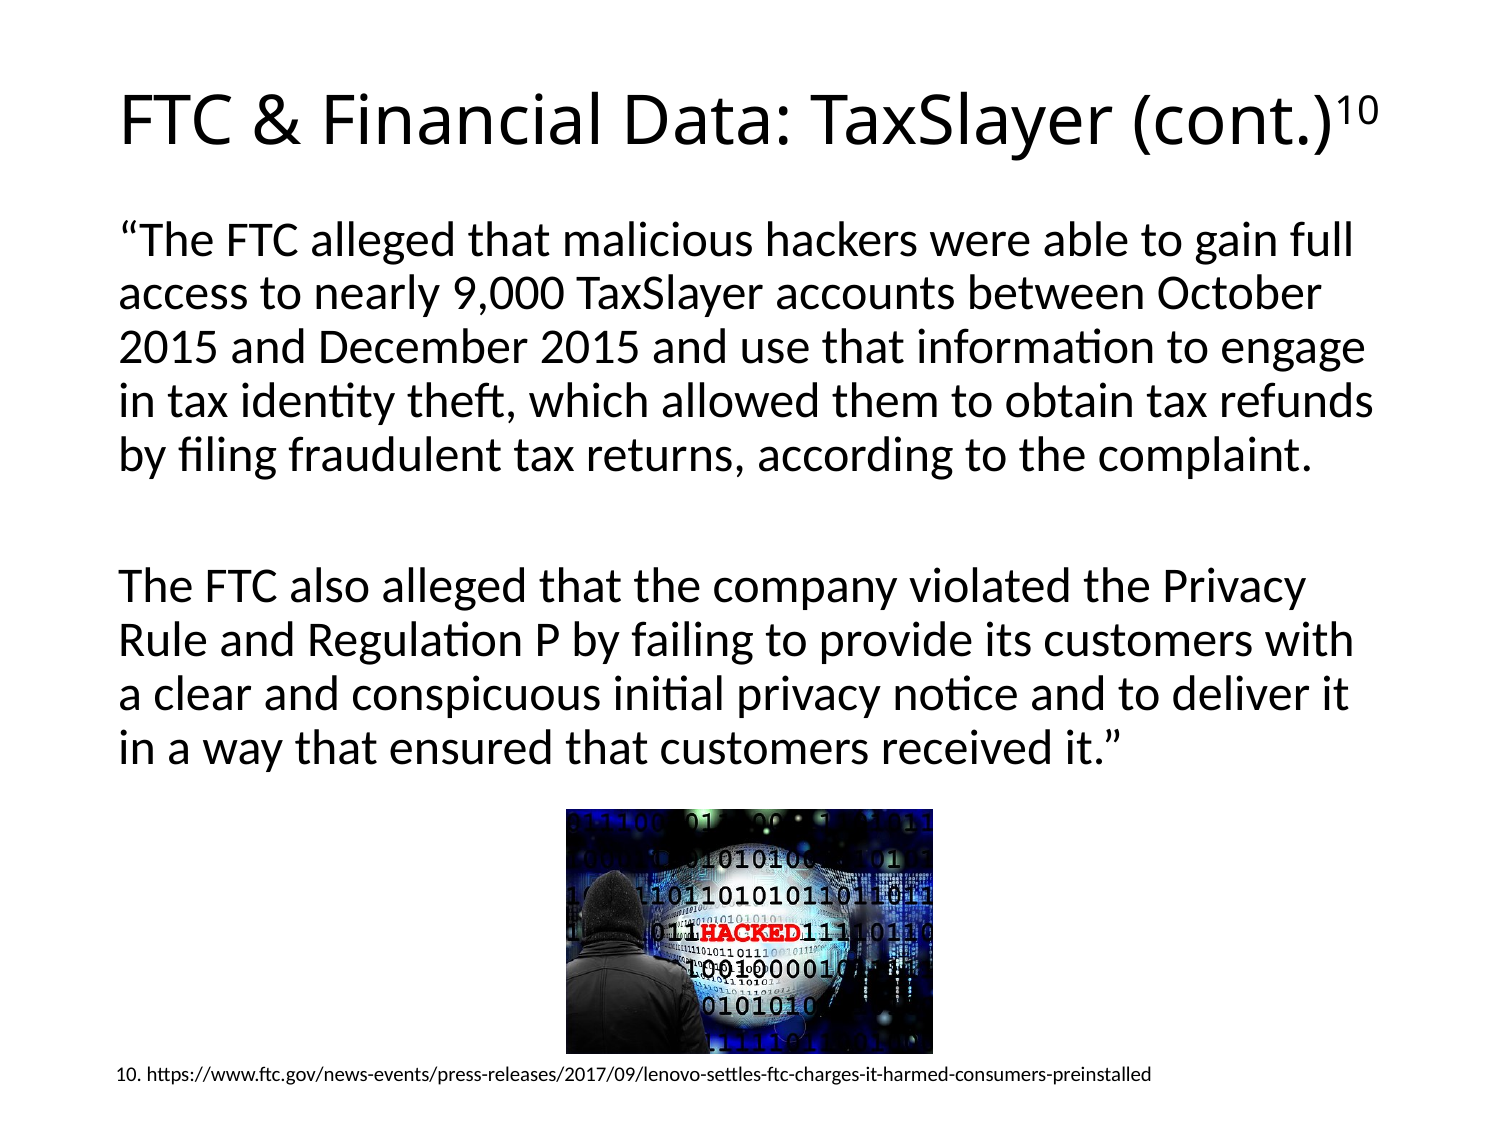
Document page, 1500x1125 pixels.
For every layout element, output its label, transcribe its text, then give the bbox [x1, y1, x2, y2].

text_box 10. https://www.ftc.gov/news-events/press-releases/2017/09/lenovo-settles-ftc-charges-it-harmed-consumers-preinstalled [100, 1053, 1439, 1093]
title FTC & Financial Data: TaxSlayer (cont.)10 [102, 13, 1398, 205]
list “The FTC alleged that malicious hackers were able to gain full access to nearly 9,000 TaxSlayer accounts between October 2015 and December 2015 and use that information to engage in tax identity theft, which allowed them to obtain tax refunds by filing fraudulent tax returns, according to the complaint. The FTC also alleged that the company violated the Privacy Rule and Regulation P by failing to provide its customers with a clear and conspicuous initial privacy notice and to deliver it in a way that ensured that customers received it.” [102, 205, 1398, 968]
picture [566, 809, 933, 1054]
